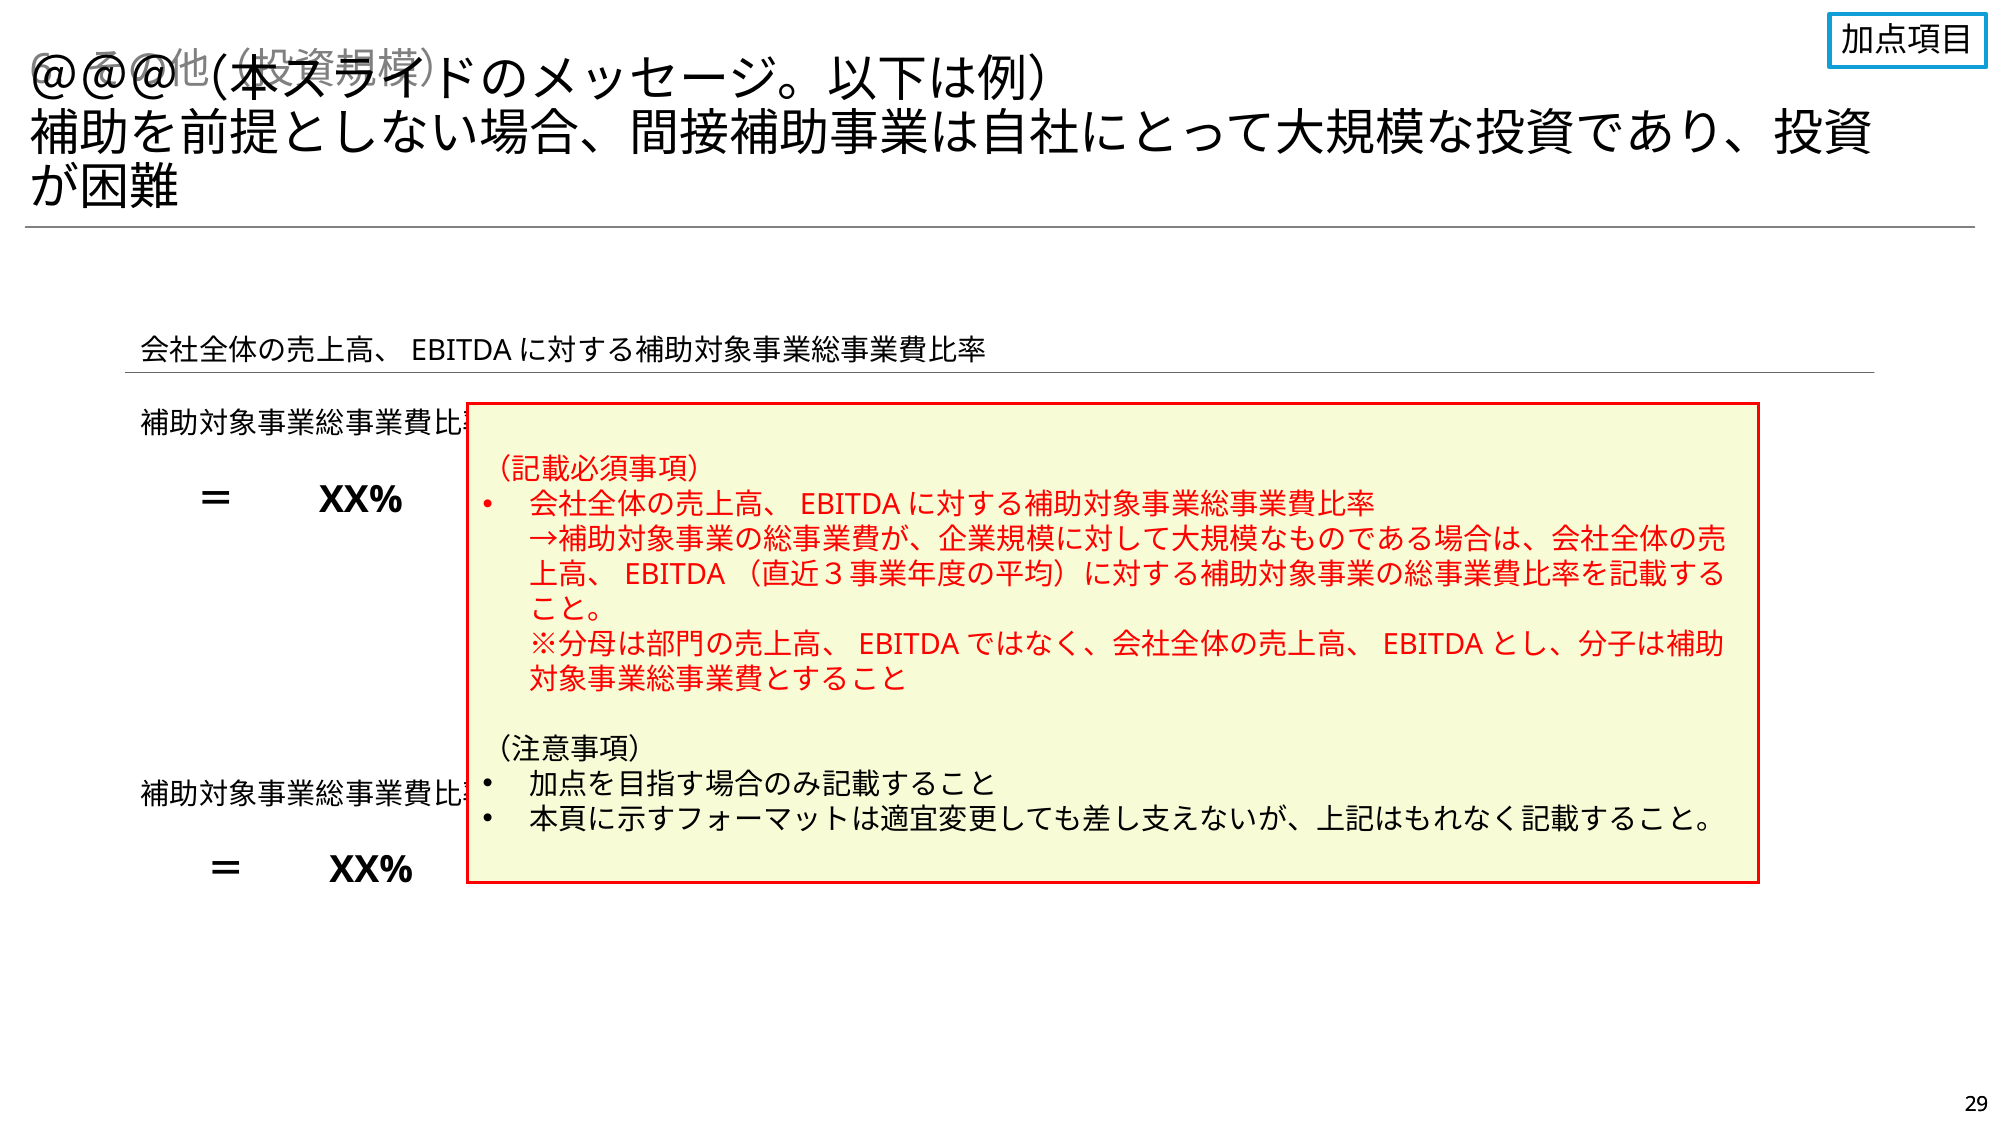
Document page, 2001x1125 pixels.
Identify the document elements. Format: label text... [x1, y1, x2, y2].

text_box ＝ XX% [191, 836, 515, 906]
text_box （記載必須事項） 会社全体の売上高、EBITDAに対する補助対象事業総事業費比率 →補助対象事業の総事業費が、企業規模に対して大規模なものである場合は、会社全体の売上高、EBITDA（直近３事業年度の平均）に対する補助対象事業の総事業費比率を記載すること。 ※分母は部門の売上高、EBITDAではなく、会社全体の売上高、EBITDAとし、分子は補助対象事業総事業費とすること （注意事項） 加点を目指す場合のみ記載すること 本頁に示すフォーマットは適宜変更しても差し支えないが、上記はもれなく記載すること。 [466, 402, 1760, 884]
text_box ＠＠＠（本スライドのメッセージ。以下は例） 補助を前提としない場合、間接補助事業は自社にとって大規模な投資であり、投資が困難 [29, 53, 1875, 216]
text_box ＝ XX% [181, 466, 466, 536]
text_box 補助対象事業総事業費比率÷EBITDA（直近３事業年度の平均） [124, 762, 466, 832]
text_box 加点項目 [1829, 13, 1986, 68]
text_box 補助対象事業総事業費比率÷会社全体の売上高（直近３事業年度の平均） [124, 391, 1585, 461]
text_box 6. その他（投資規模） [29, 47, 1802, 53]
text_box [125, 324, 1875, 373]
